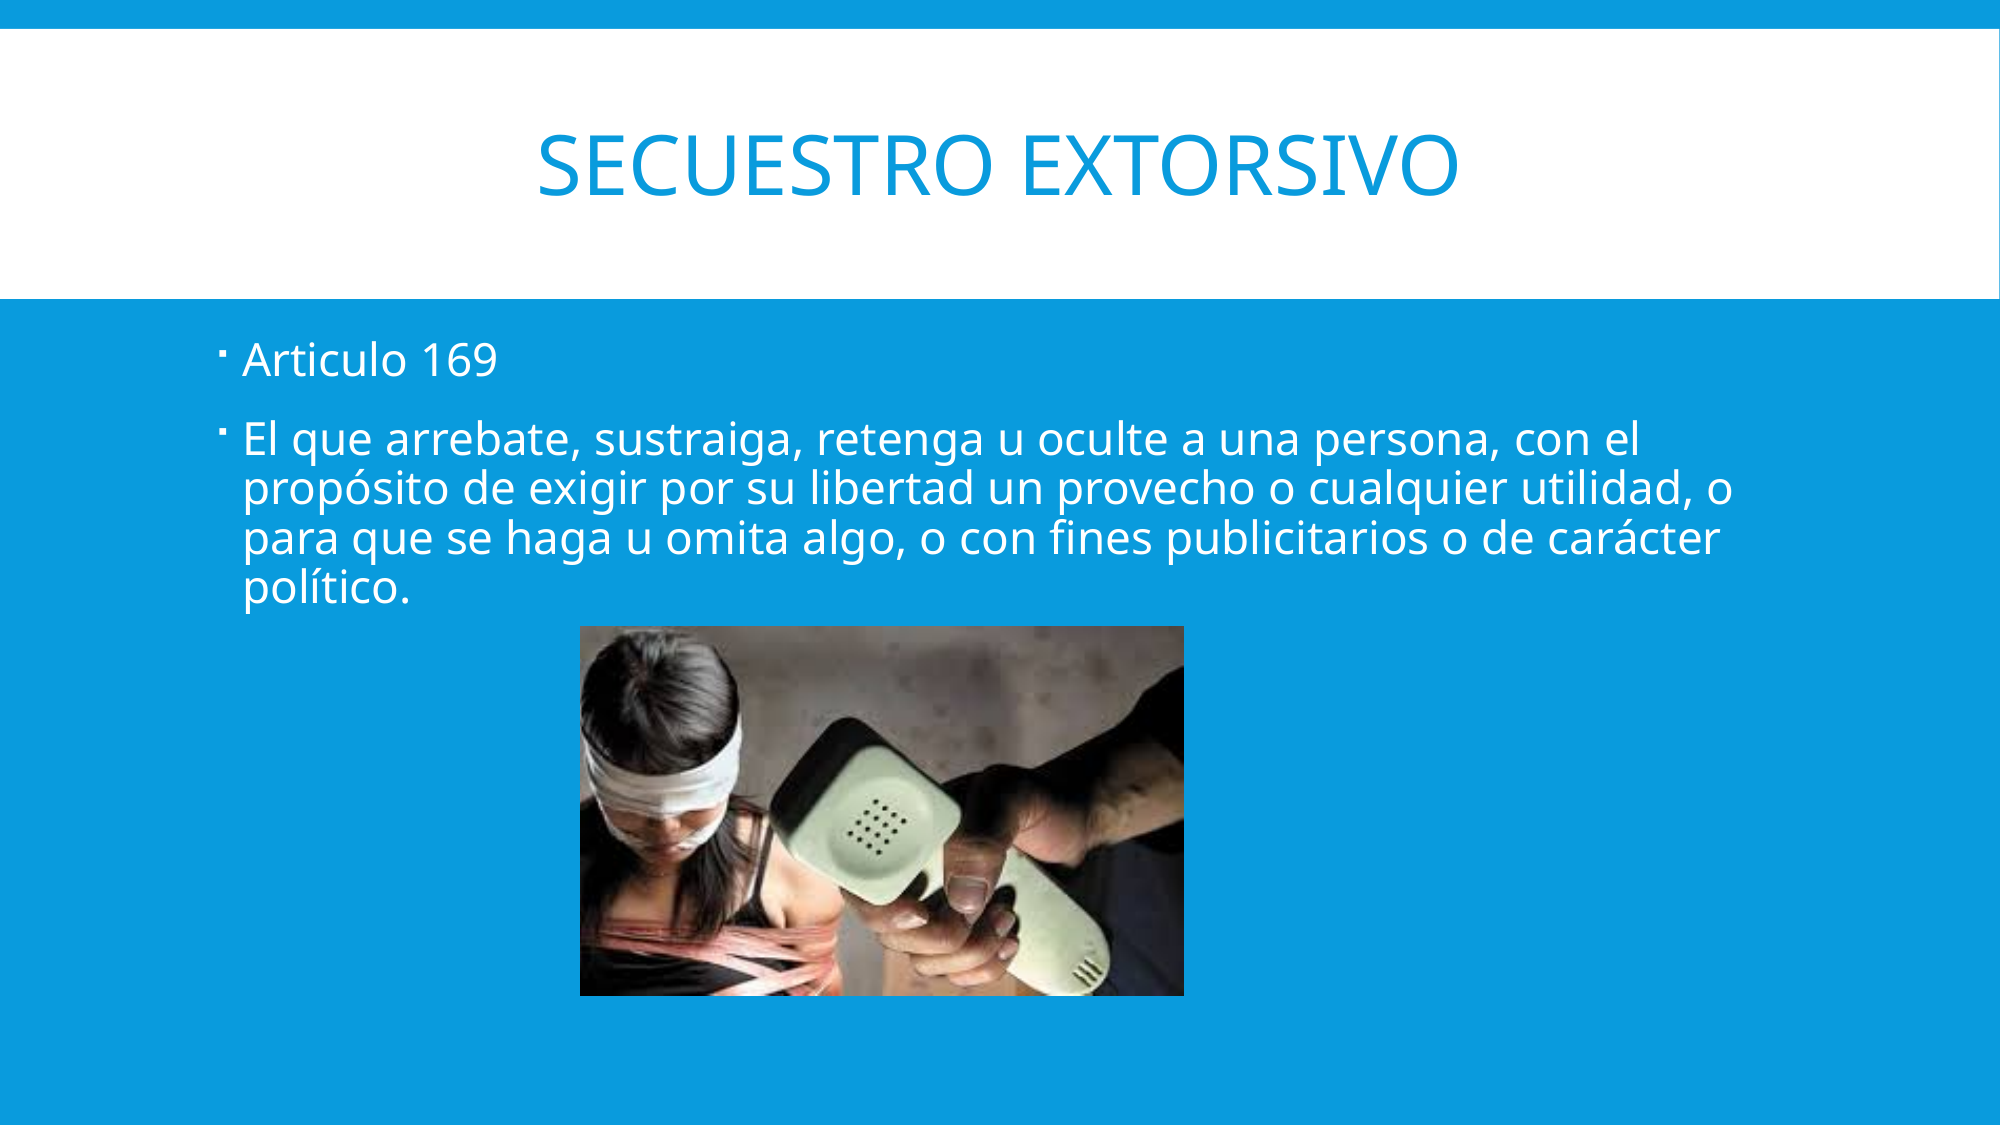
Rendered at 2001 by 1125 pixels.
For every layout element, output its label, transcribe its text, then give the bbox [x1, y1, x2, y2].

list Articulo 169 El que arrebate, sustraiga, retenga u oculte a una persona, con el propósito de exigir por su libertad un provecho o cualquier utilidad, o para que se haga u omita algo, o con fines publicitarios o de carácter político. [197, 329, 1803, 1021]
title Secuestro extorsivo [197, 46, 1803, 294]
picture [581, 627, 1183, 995]
